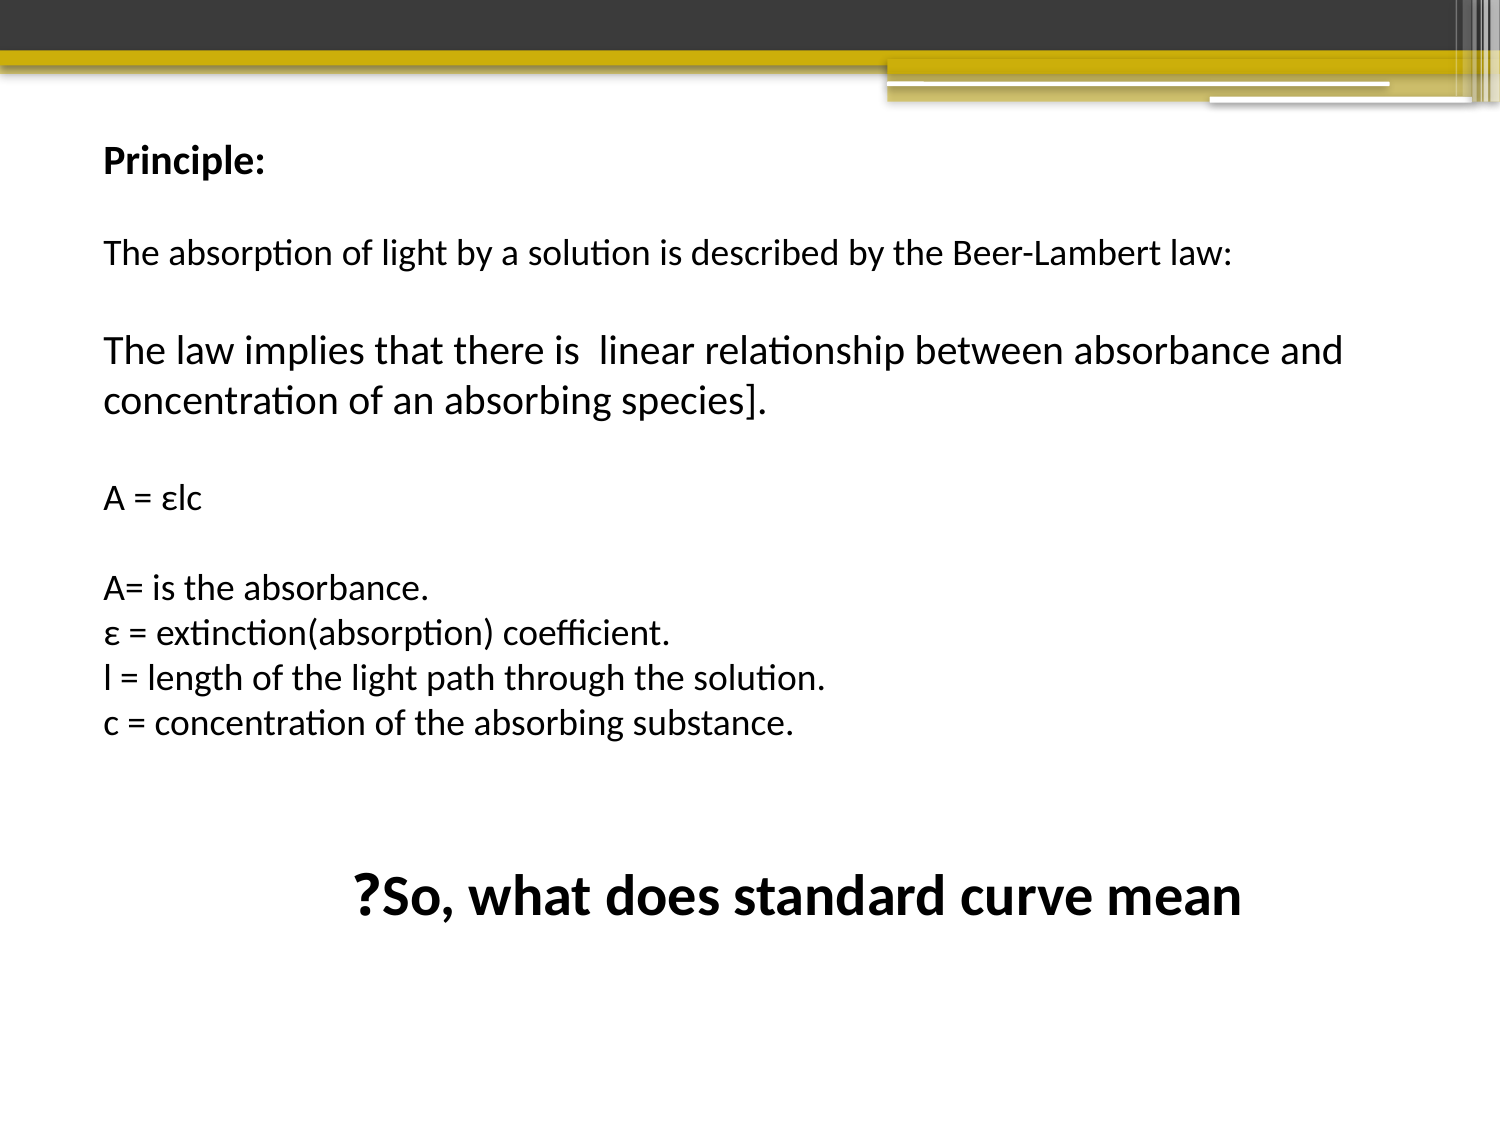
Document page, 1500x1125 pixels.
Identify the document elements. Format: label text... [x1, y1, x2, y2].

text_box So, what does standard curve mean? [320, 849, 1259, 935]
text_box Principle: The absorption of light by a solution is described by the Beer-Lambert law: The law implies that there is linear relationship between absorbance and concentration of an absorbing species]. A = εlc A= is the absorbance. ε = extinction(absorption) coefficient. l = length of the light path through the solution. c = concentration of the absorbing substance. [88, 125, 1436, 886]
